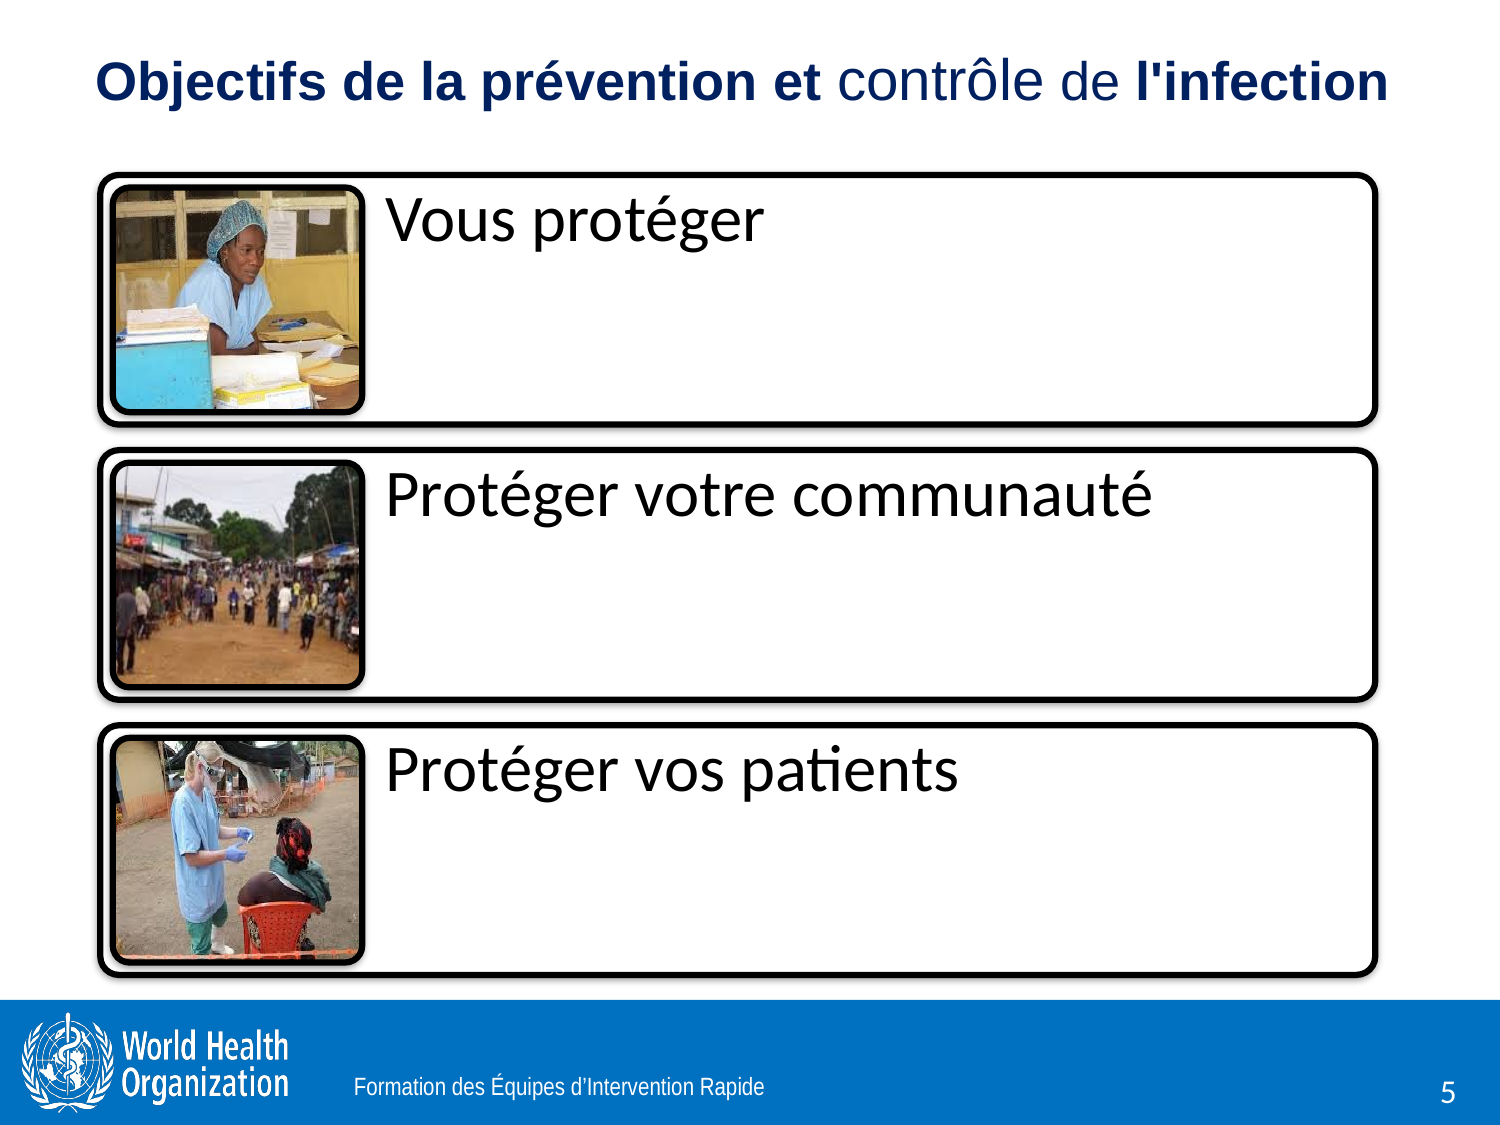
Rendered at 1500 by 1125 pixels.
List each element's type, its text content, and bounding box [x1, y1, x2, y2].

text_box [100, 174, 1399, 976]
picture [21, 1012, 288, 1113]
title Objectifs de la prévention et contrôle de l'infection [0, 0, 1500, 172]
